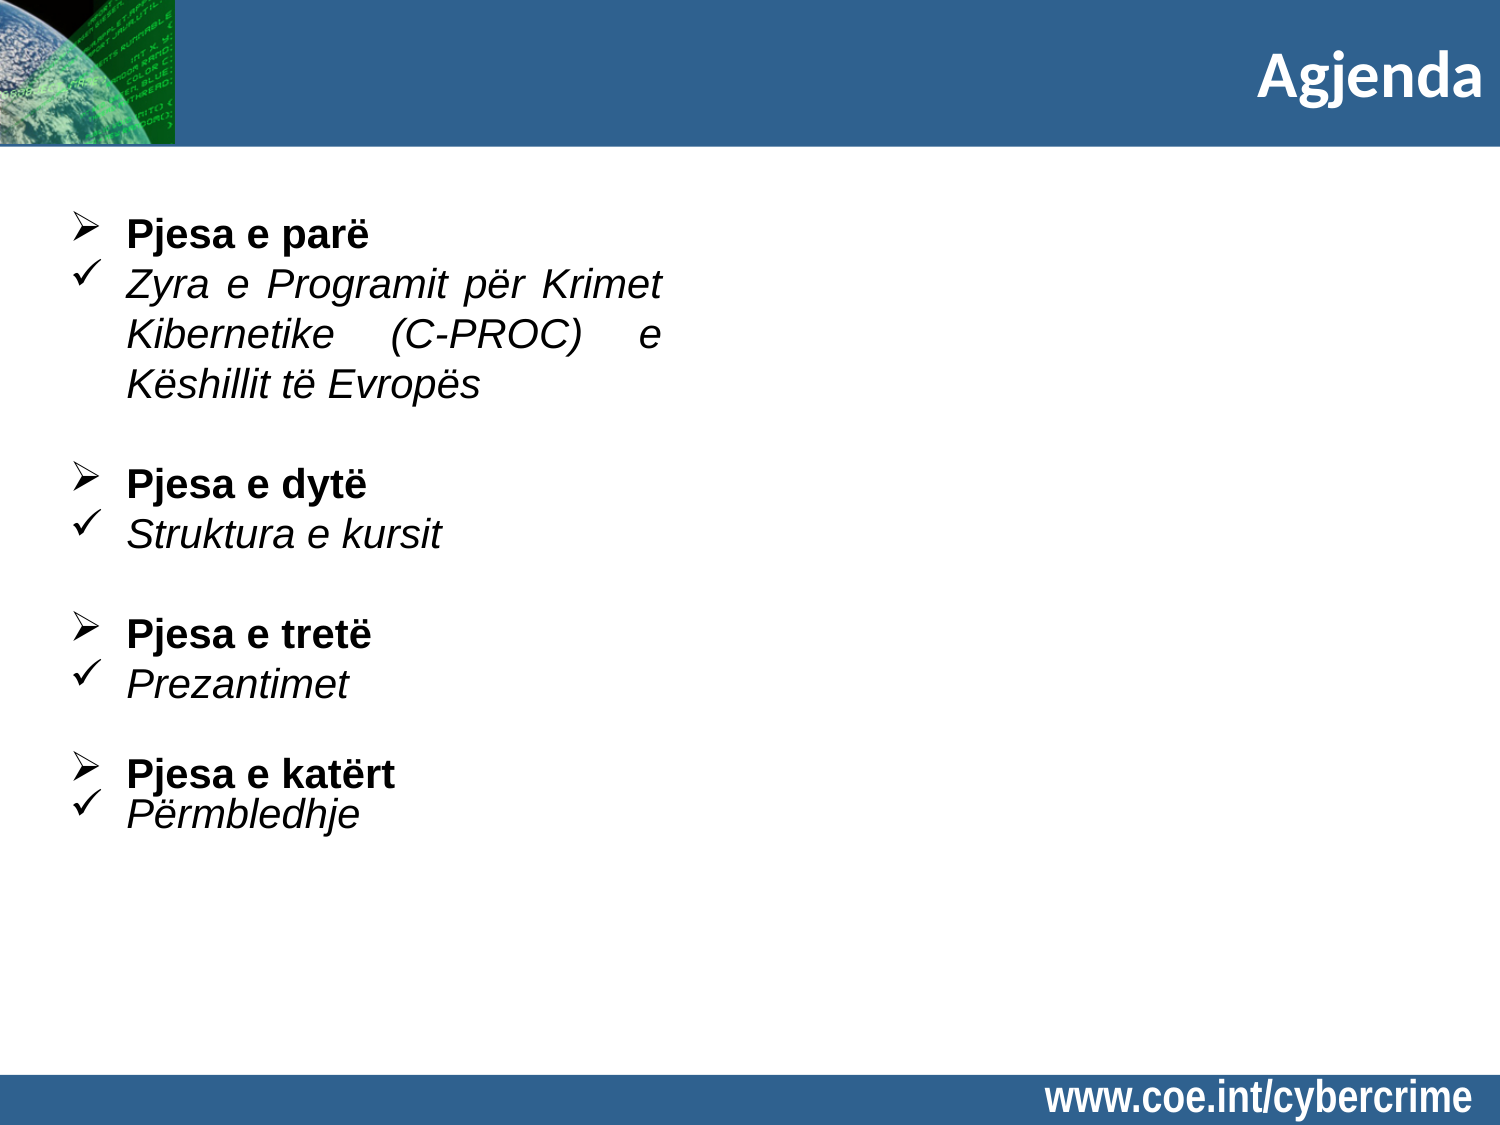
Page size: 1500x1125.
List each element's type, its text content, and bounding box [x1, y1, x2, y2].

text_box [0, 1073, 1030, 1125]
text_box www.coe.int/cybercrime [1030, 1059, 1500, 1125]
text_box Pjesa e parë Zyra e Programit për Krimet Kibernetike (C-PROC) e Këshillit të Evropës Pjesa e dytë Struktura e kursit Pjesa e tretë Prezantimet Pjesa e katërt Përmbledhje [55, 199, 678, 894]
picture [0, 0, 175, 144]
text_box Agjenda [177, 0, 1500, 149]
